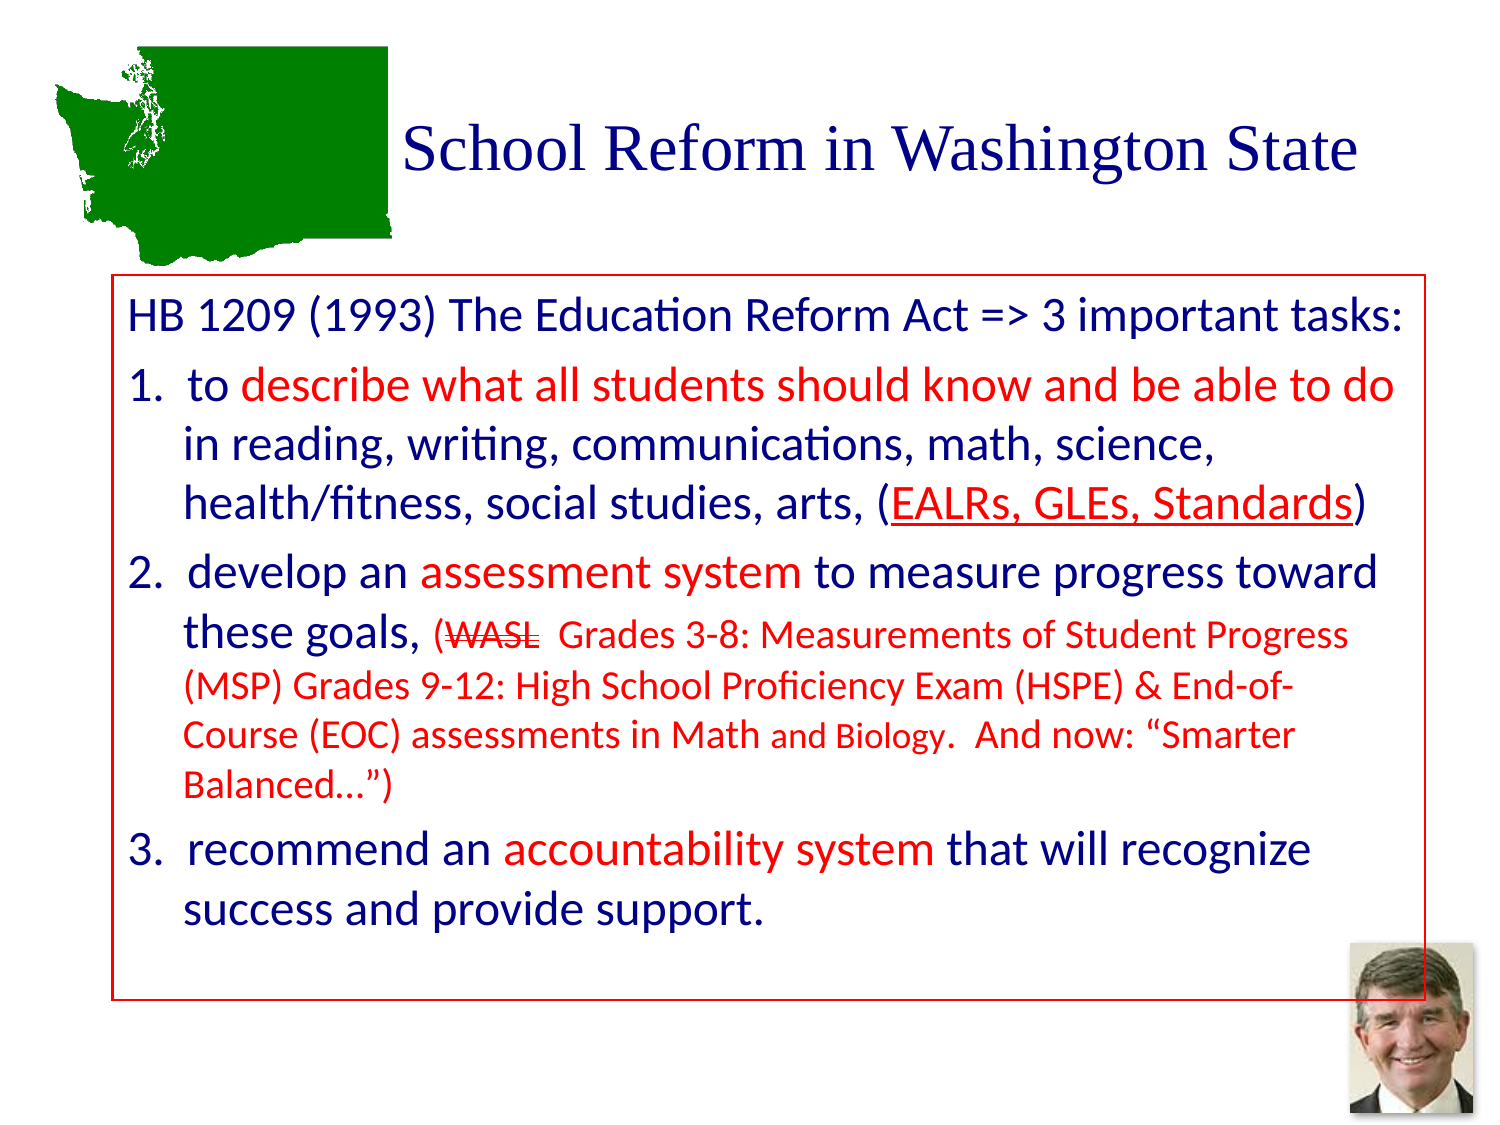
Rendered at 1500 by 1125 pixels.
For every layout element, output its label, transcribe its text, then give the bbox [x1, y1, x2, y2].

list HB 1209 (1993) The Education Reform Act => 3 important tasks: 1. to describe what all students should know and be able to do in reading, writing, communications, math, science, health/fitness, social studies, arts, (EALRs, GLEs, Standards) 2. develop an assessment system to measure progress toward these goals, (WASL Grades 3-8: Measurements of Student Progress (MSP) Grades 9-12: High School Proficiency Exam (HSPE) & End-of-Course (EOC) assessments in Math and Biology. And now: “Smarter Balanced…”) 3. recommend an accountability system that will recognize success and provide support. [112, 275, 1425, 1000]
picture [49, 37, 396, 268]
title School Reform in Washington State [401, 50, 1400, 238]
picture [1349, 942, 1473, 1113]
